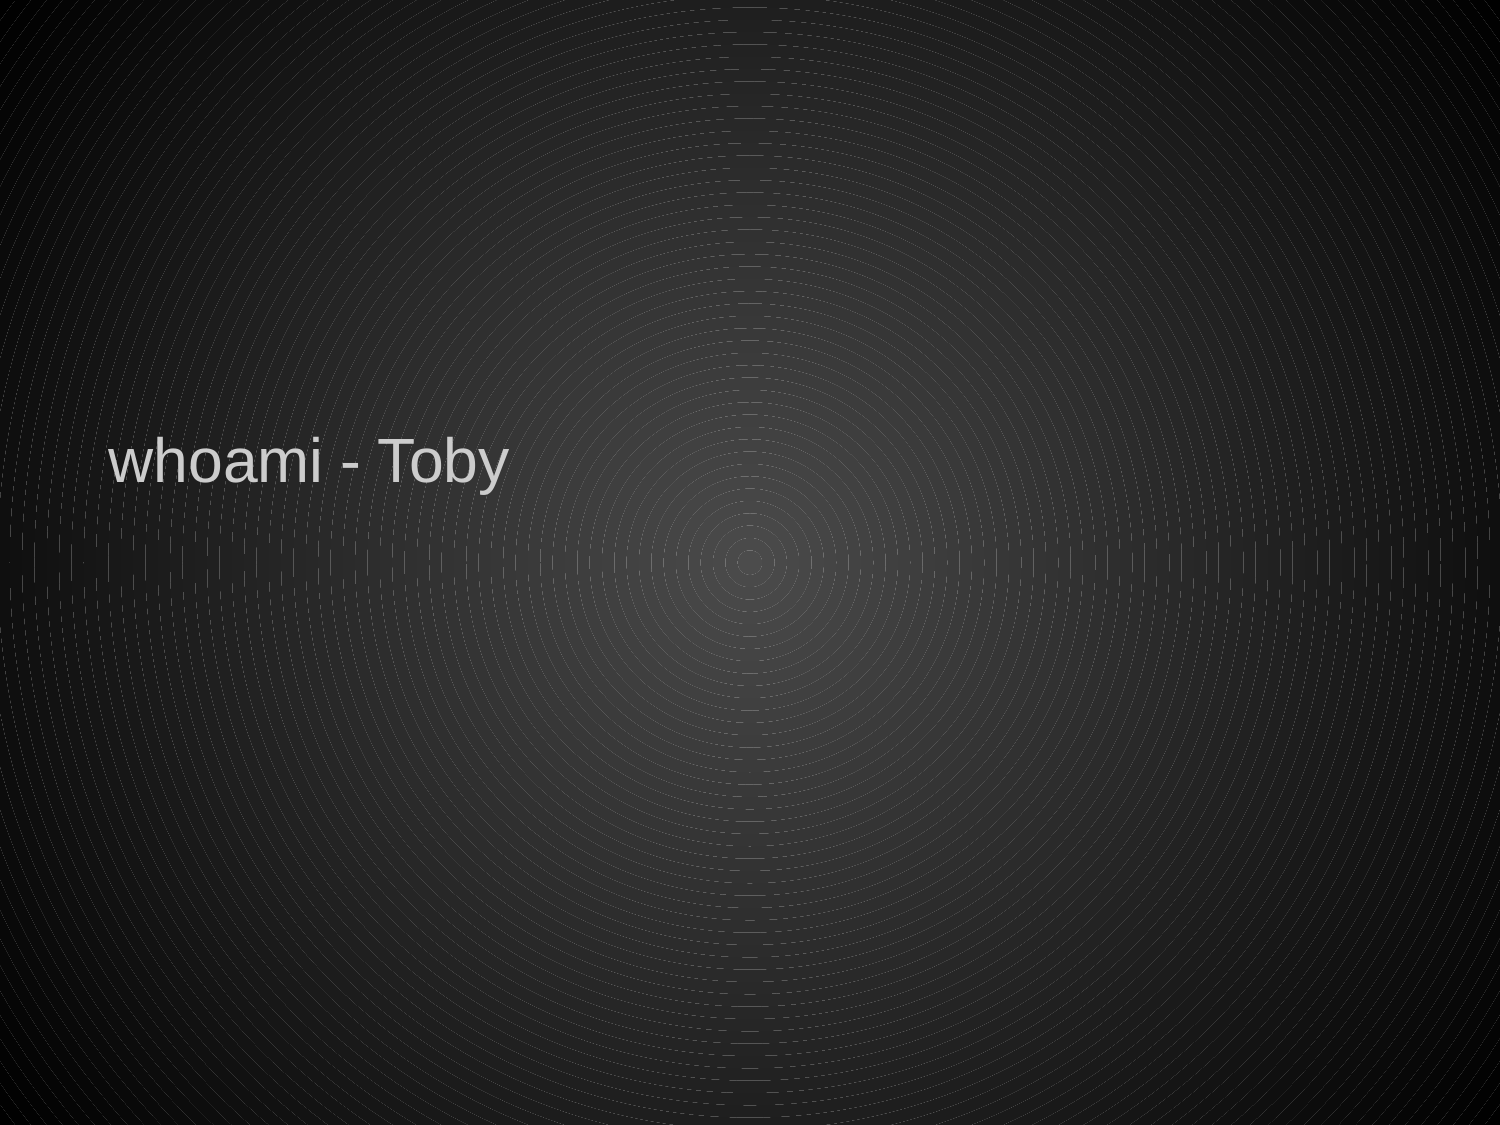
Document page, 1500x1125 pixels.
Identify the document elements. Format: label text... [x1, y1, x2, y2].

title whoami - Toby [56, 412, 1331, 616]
